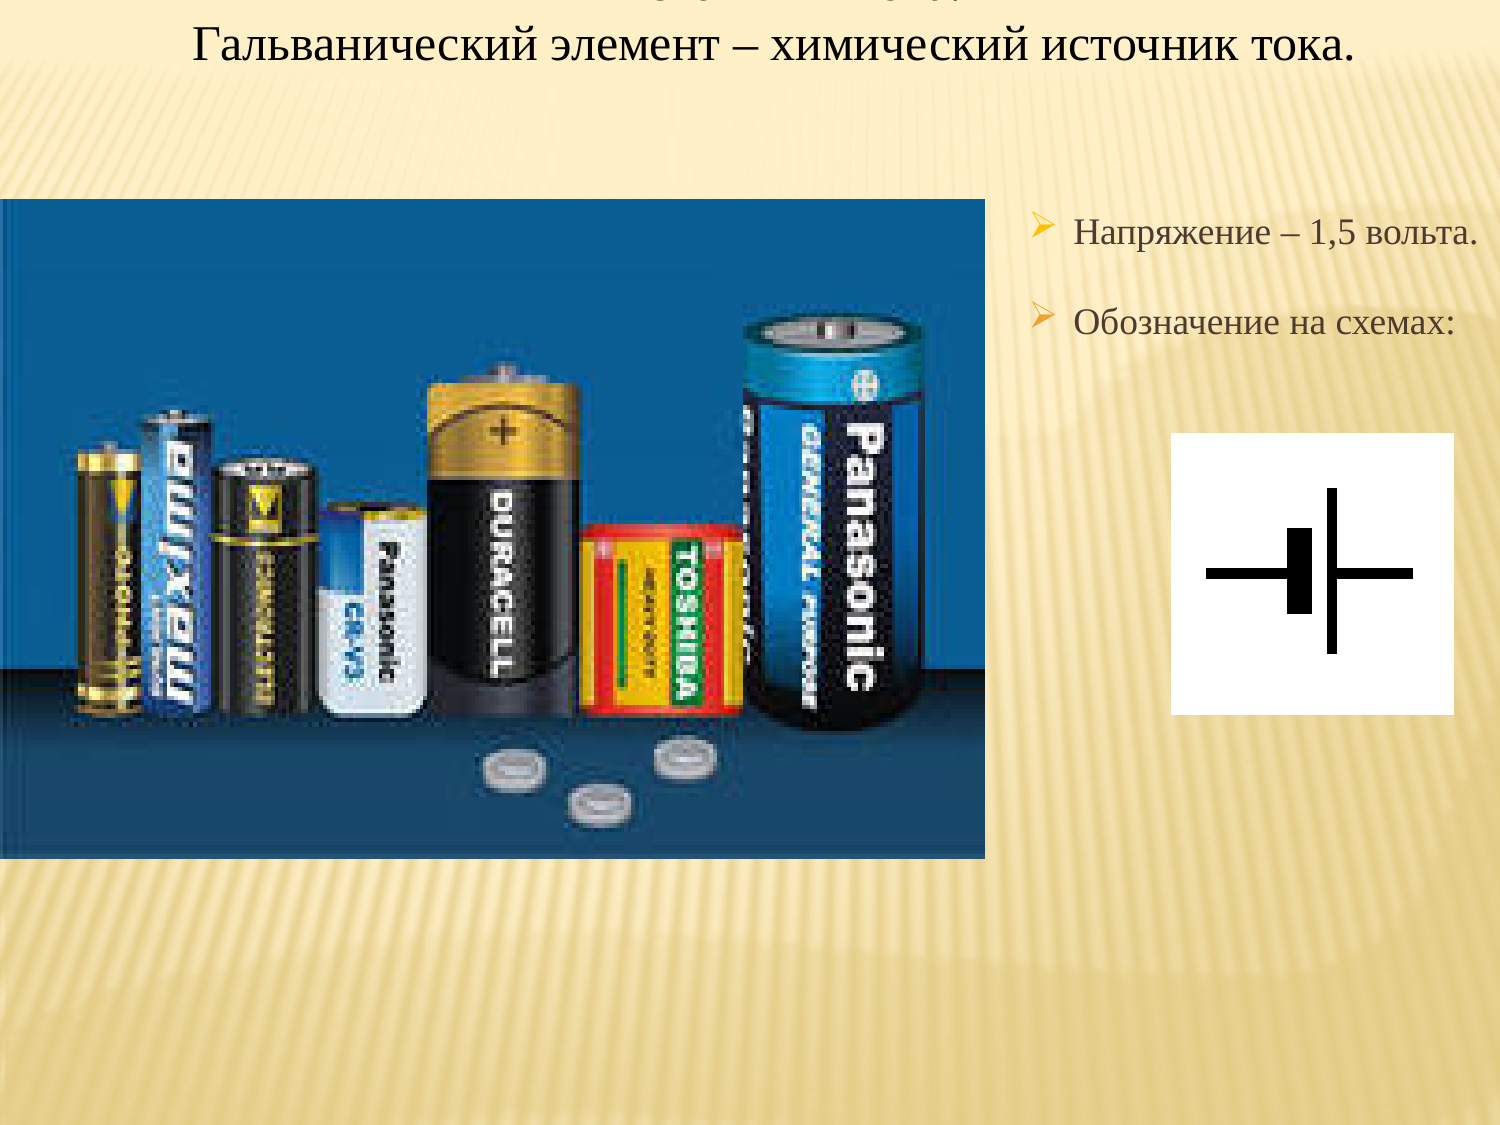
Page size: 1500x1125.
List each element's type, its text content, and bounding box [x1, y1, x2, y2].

list Напряжение – 1,5 вольта. Обозначение на схемах: [985, 198, 1500, 856]
picture [1171, 433, 1454, 716]
picture [0, 198, 985, 859]
text_box Источники тока. Гальванический элемент – химический источник тока. [0, 0, 1500, 198]
